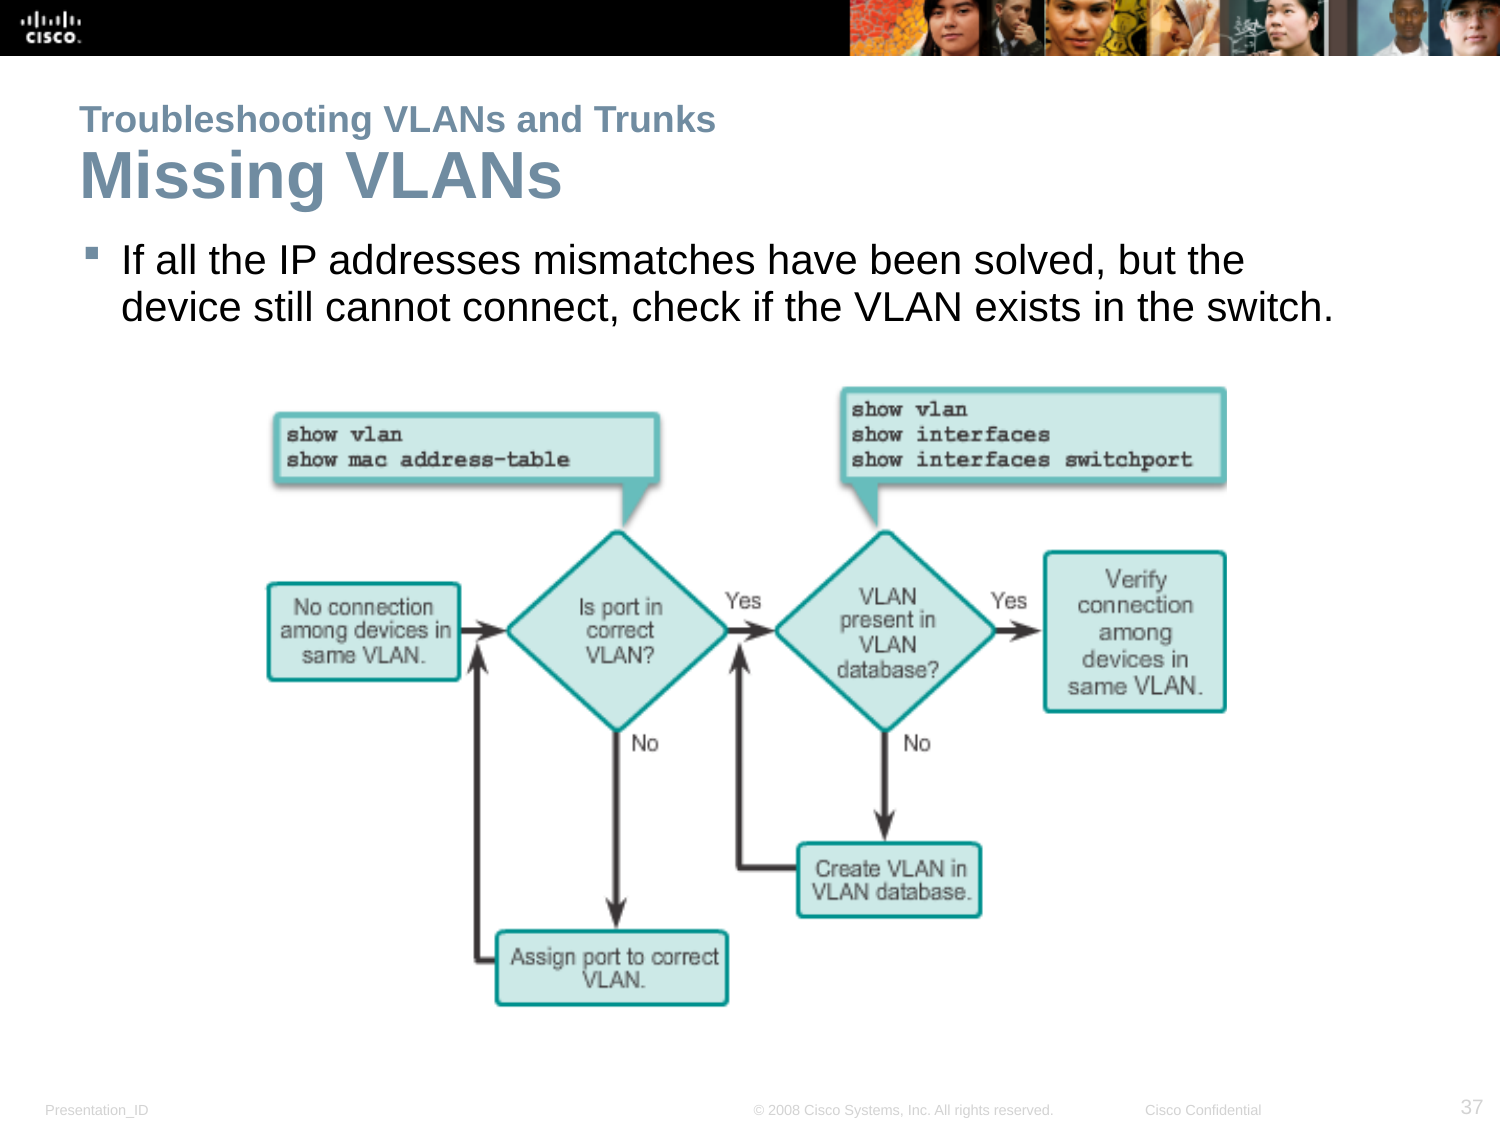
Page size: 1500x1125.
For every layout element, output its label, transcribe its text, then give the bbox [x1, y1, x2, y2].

list If all the IP addresses mismatches have been solved, but the device still cannot connect, check if the VLAN exists in the switch. [68, 229, 1372, 638]
picture [240, 360, 1228, 1026]
picture [0, 0, 1500, 56]
title Troubleshooting VLANs and Trunks Missing VLANs [65, 81, 1403, 220]
